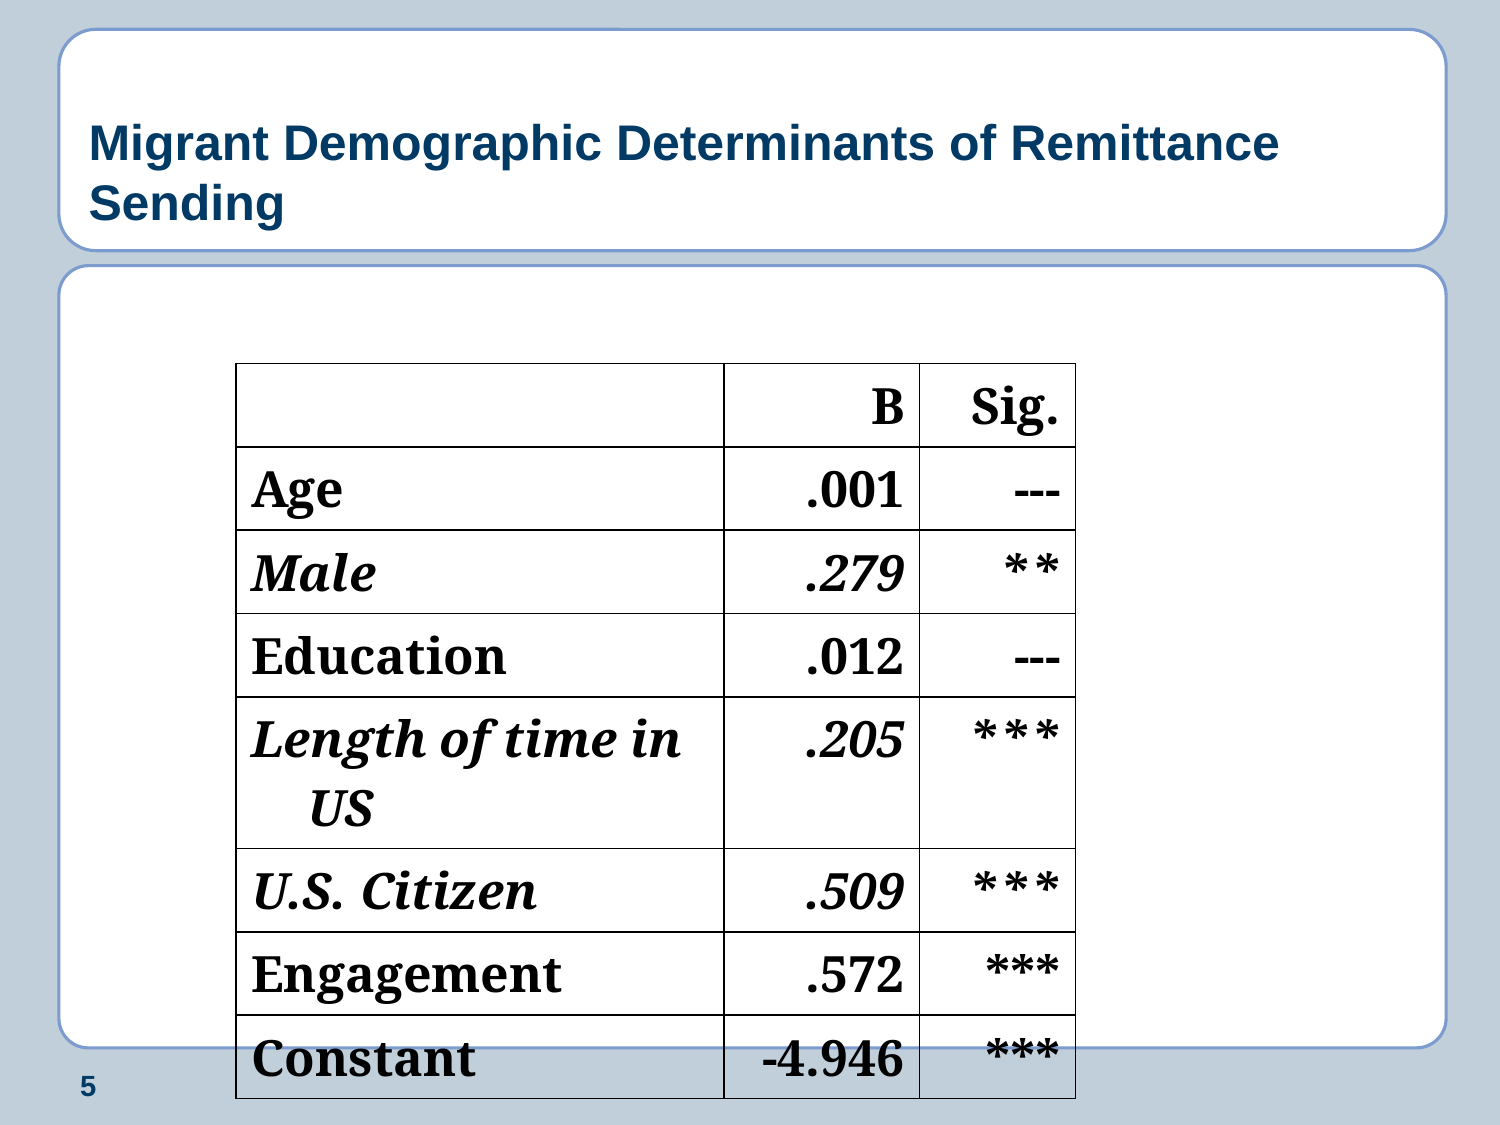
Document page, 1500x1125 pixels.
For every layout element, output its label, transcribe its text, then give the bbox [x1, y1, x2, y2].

table_cell Age [237, 448, 723, 529]
table_cell --- [920, 614, 1075, 696]
table_cell ** [920, 531, 1075, 613]
table_cell -4.946 [725, 1016, 919, 1098]
table_cell Length of time in US [237, 698, 723, 848]
table_header Sig. [920, 364, 1075, 446]
table_cell Engagement [237, 933, 723, 1014]
table_cell .279 [725, 531, 919, 613]
table_cell .001 [725, 448, 919, 529]
table_header [237, 364, 723, 446]
table_cell *** [920, 849, 1075, 931]
table_cell Education [237, 614, 723, 696]
table_cell *** [920, 698, 1075, 848]
table_cell .509 [725, 849, 919, 931]
table_cell .205 [725, 698, 919, 848]
table_cell *** [920, 933, 1075, 1014]
table_header B [725, 364, 919, 446]
table_cell .572 [725, 933, 919, 1014]
table_cell --- [920, 448, 1075, 529]
table_cell Constant [237, 1016, 723, 1098]
table_cell .012 [725, 614, 919, 696]
title Migrant Demographic Determinants of Remittance Sending [88, 29, 1424, 231]
table_cell U.S. Citizen [237, 849, 723, 931]
table_cell Male [237, 531, 723, 613]
table_cell *** [920, 1016, 1075, 1098]
